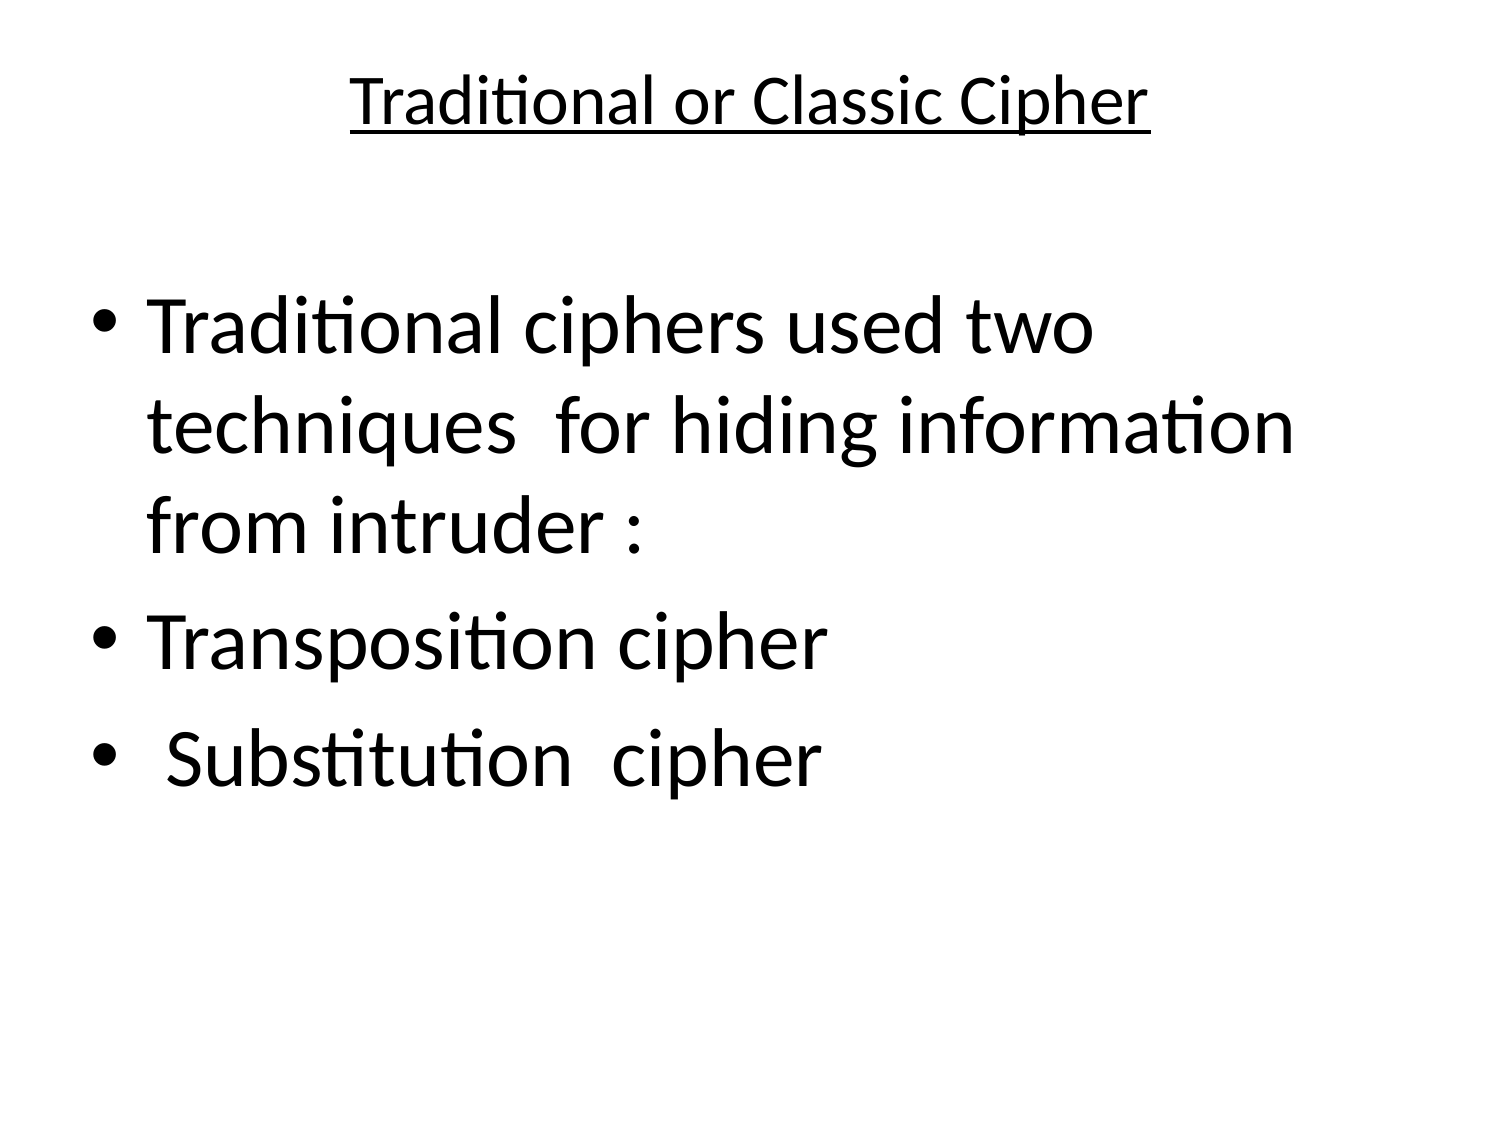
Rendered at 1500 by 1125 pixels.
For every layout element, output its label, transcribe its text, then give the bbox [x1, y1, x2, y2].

title Traditional or Classic Cipher [75, 45, 1425, 233]
list Traditional ciphers used two techniques for hiding information from intruder : Transposition cipher Substitution cipher [75, 262, 1425, 1005]
